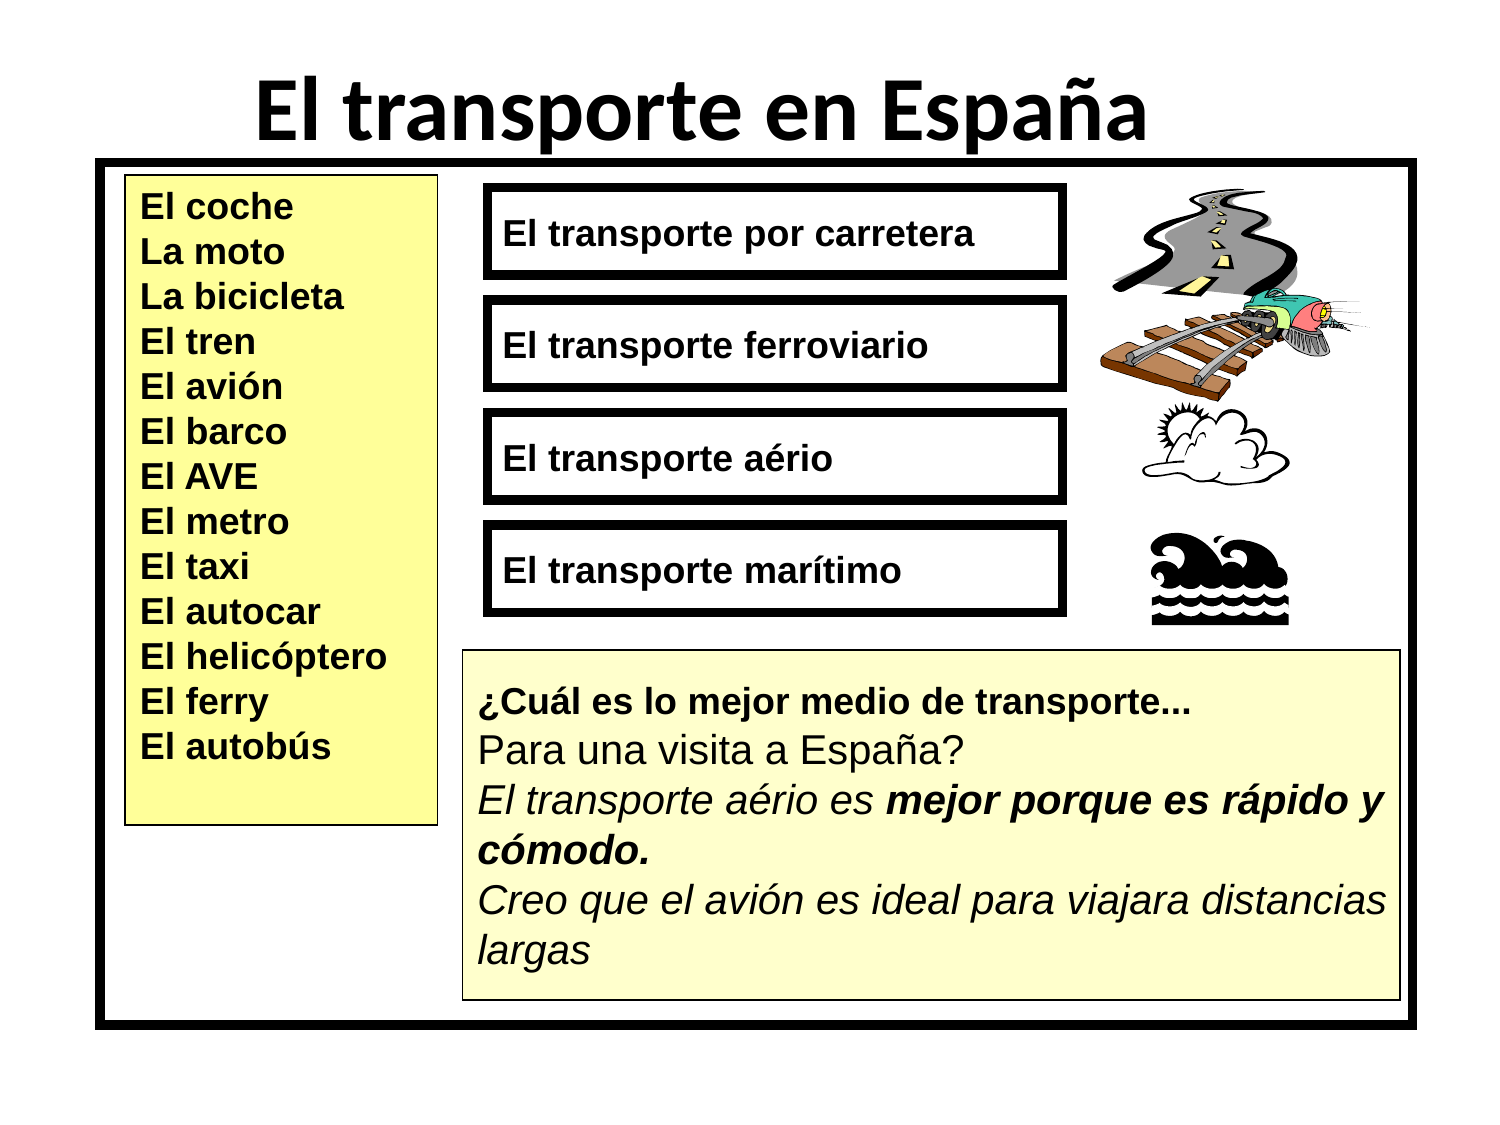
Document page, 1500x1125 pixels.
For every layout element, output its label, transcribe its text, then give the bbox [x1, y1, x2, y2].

text_box ¿Cuál es lo mejor medio de transporte... Para una visita a España? El transporte aério es mejor porque es rápido y cómodo. Creo que el avión es ideal para viajara distancias largas [462, 650, 1400, 1000]
text_box El transporte aério [487, 412, 1063, 500]
text_box El coche La moto La bicicleta El tren El avión El barco El AVE El metro El taxi El autocar El helicóptero El ferry El autobús [124, 174, 438, 825]
text_box El transporte marítimo [487, 524, 1063, 613]
text_box El transporte por carretera [487, 187, 1063, 275]
text_box El transporte ferroviario [487, 299, 1063, 388]
title El transporte en España [46, 35, 1360, 173]
picture [1099, 187, 1370, 488]
picture [1149, 524, 1289, 626]
text_box [99, 162, 1413, 1025]
